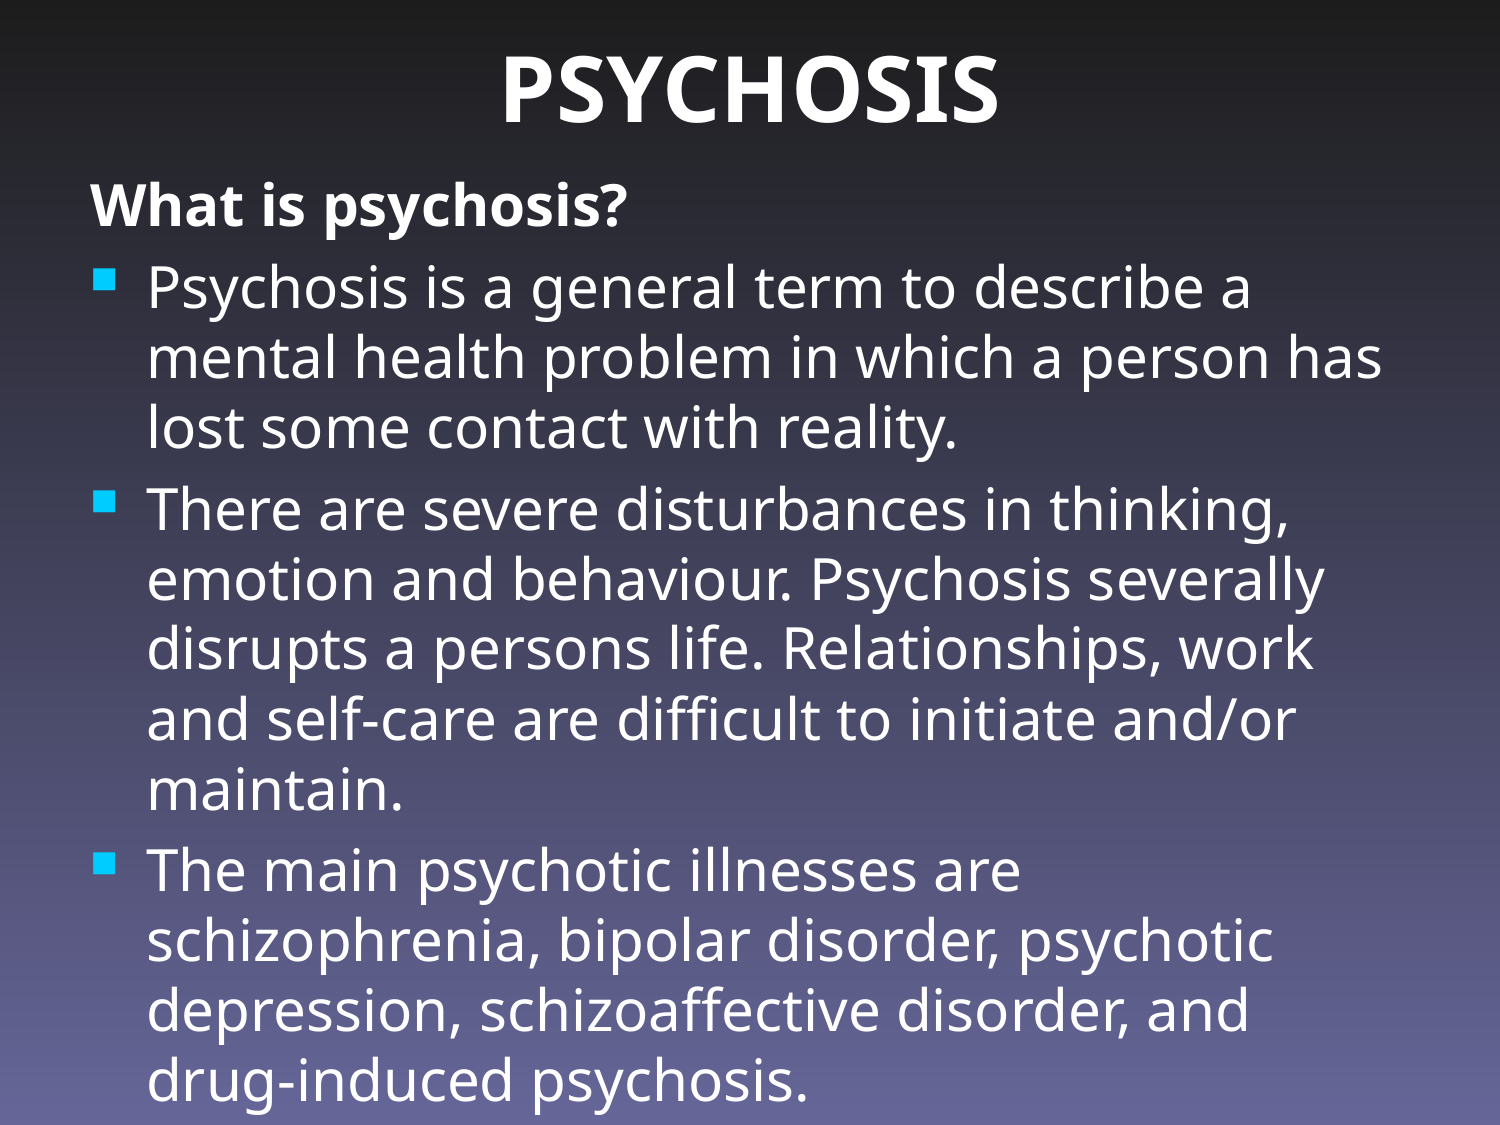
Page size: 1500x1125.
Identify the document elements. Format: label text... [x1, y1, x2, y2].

list What is psychosis? Psychosis is a general term to describe a mental health problem in which a person has lost some contact with reality. There are severe disturbances in thinking, emotion and behaviour. Psychosis severally disrupts a persons life. Relationships, work and self-care are difficult to initiate and/or maintain. The main psychotic illnesses are schizophrenia, bipolar disorder, psychotic depression, schizoaffective disorder, and drug-induced psychosis. [74, 160, 1426, 1125]
title PSYCHOSIS [74, 0, 1426, 160]
